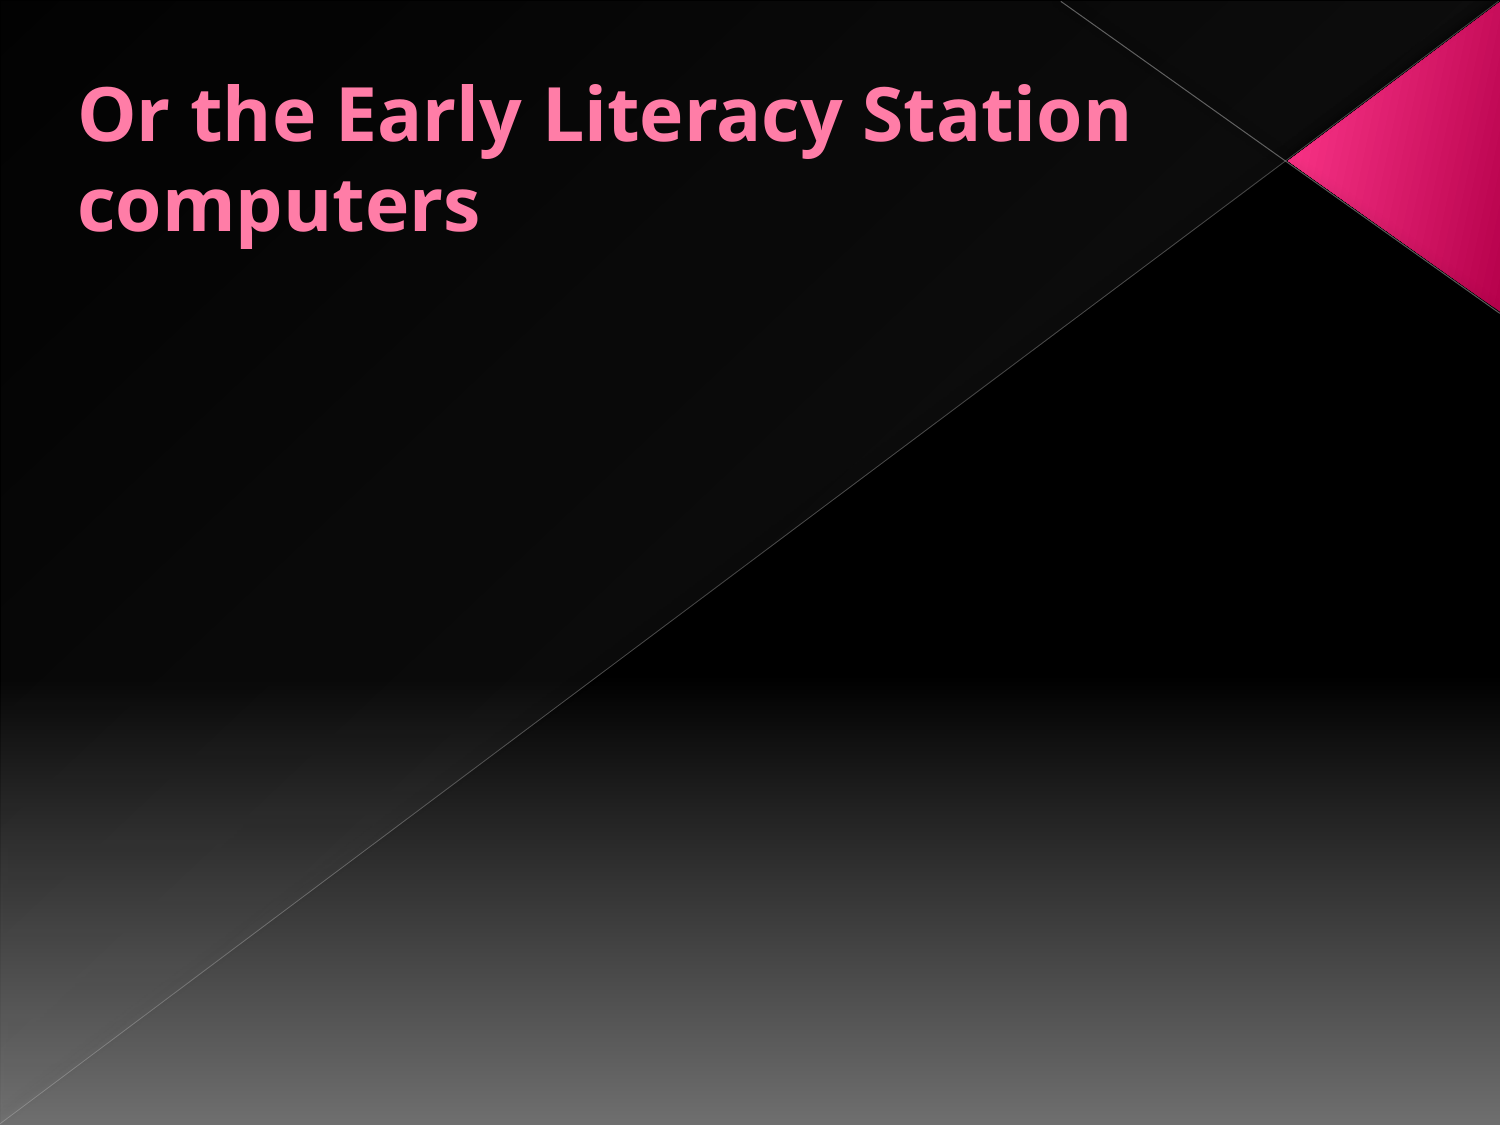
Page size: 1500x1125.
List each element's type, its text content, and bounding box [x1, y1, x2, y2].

title Or the Early Literacy Station computers [62, 44, 1250, 268]
